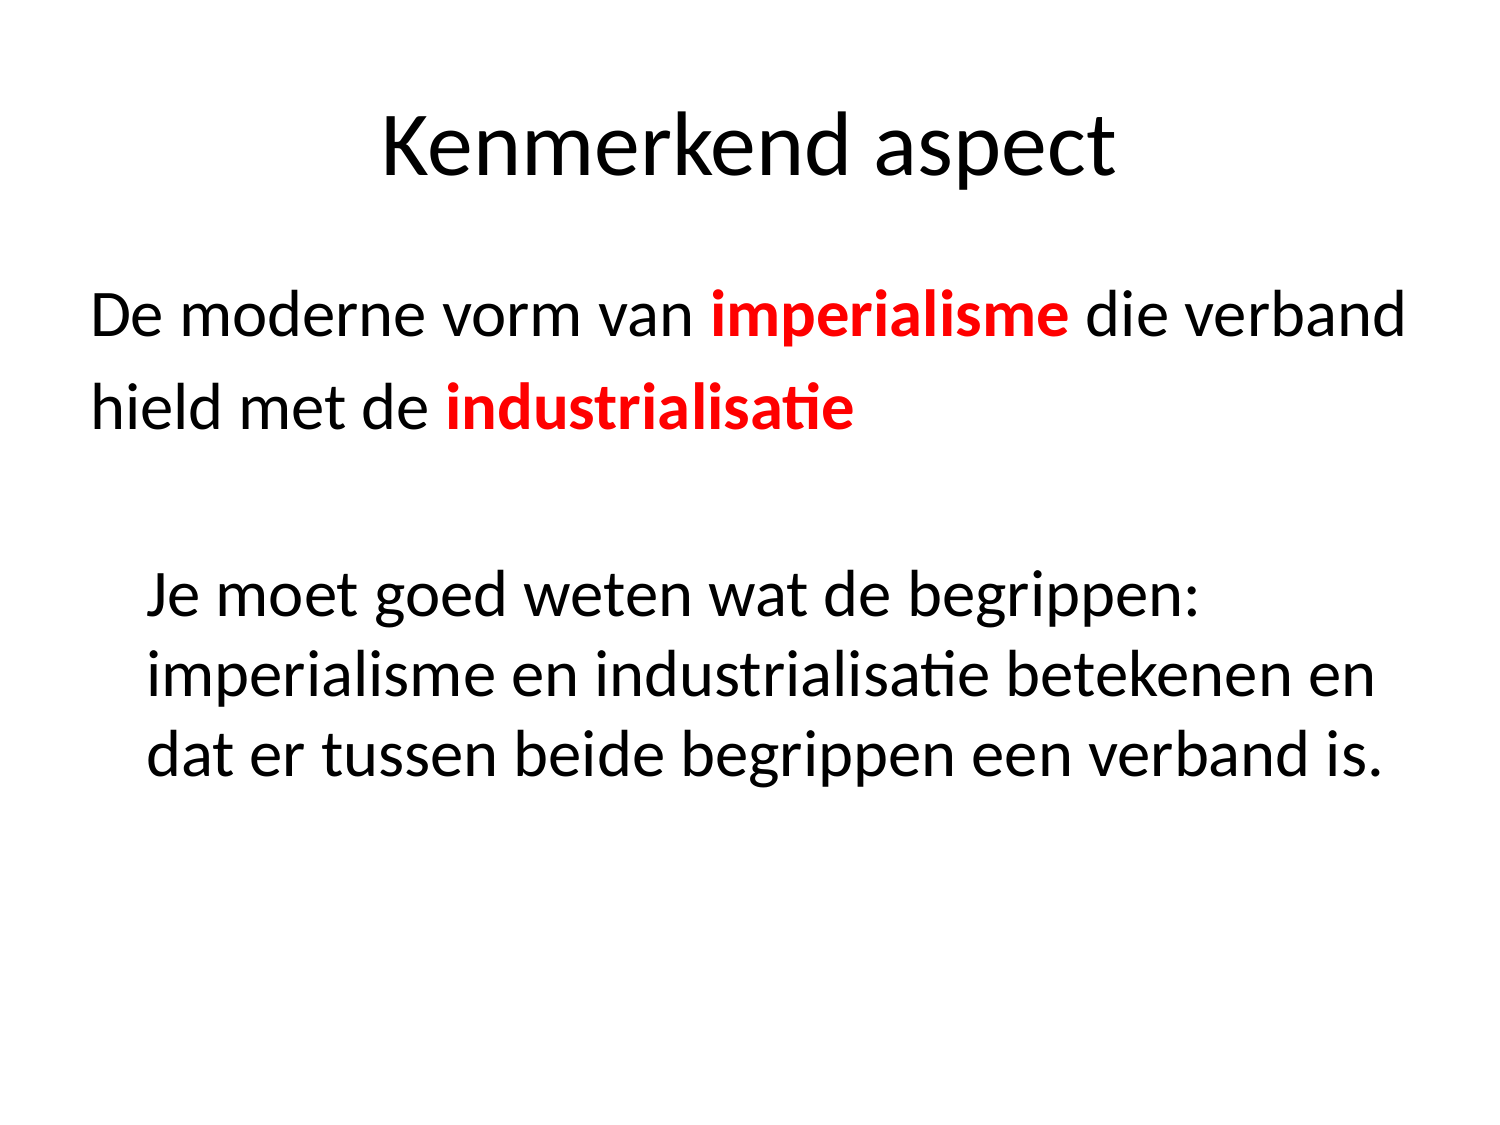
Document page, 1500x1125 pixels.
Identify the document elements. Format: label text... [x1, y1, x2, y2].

list De moderne vorm van imperialisme die verband hield met de industrialisatie Je moet goed weten wat de begrippen: imperialisme en industrialisatie betekenen en dat er tussen beide begrippen een verband is. [75, 262, 1425, 1005]
title Kenmerkend aspect [75, 45, 1425, 233]
